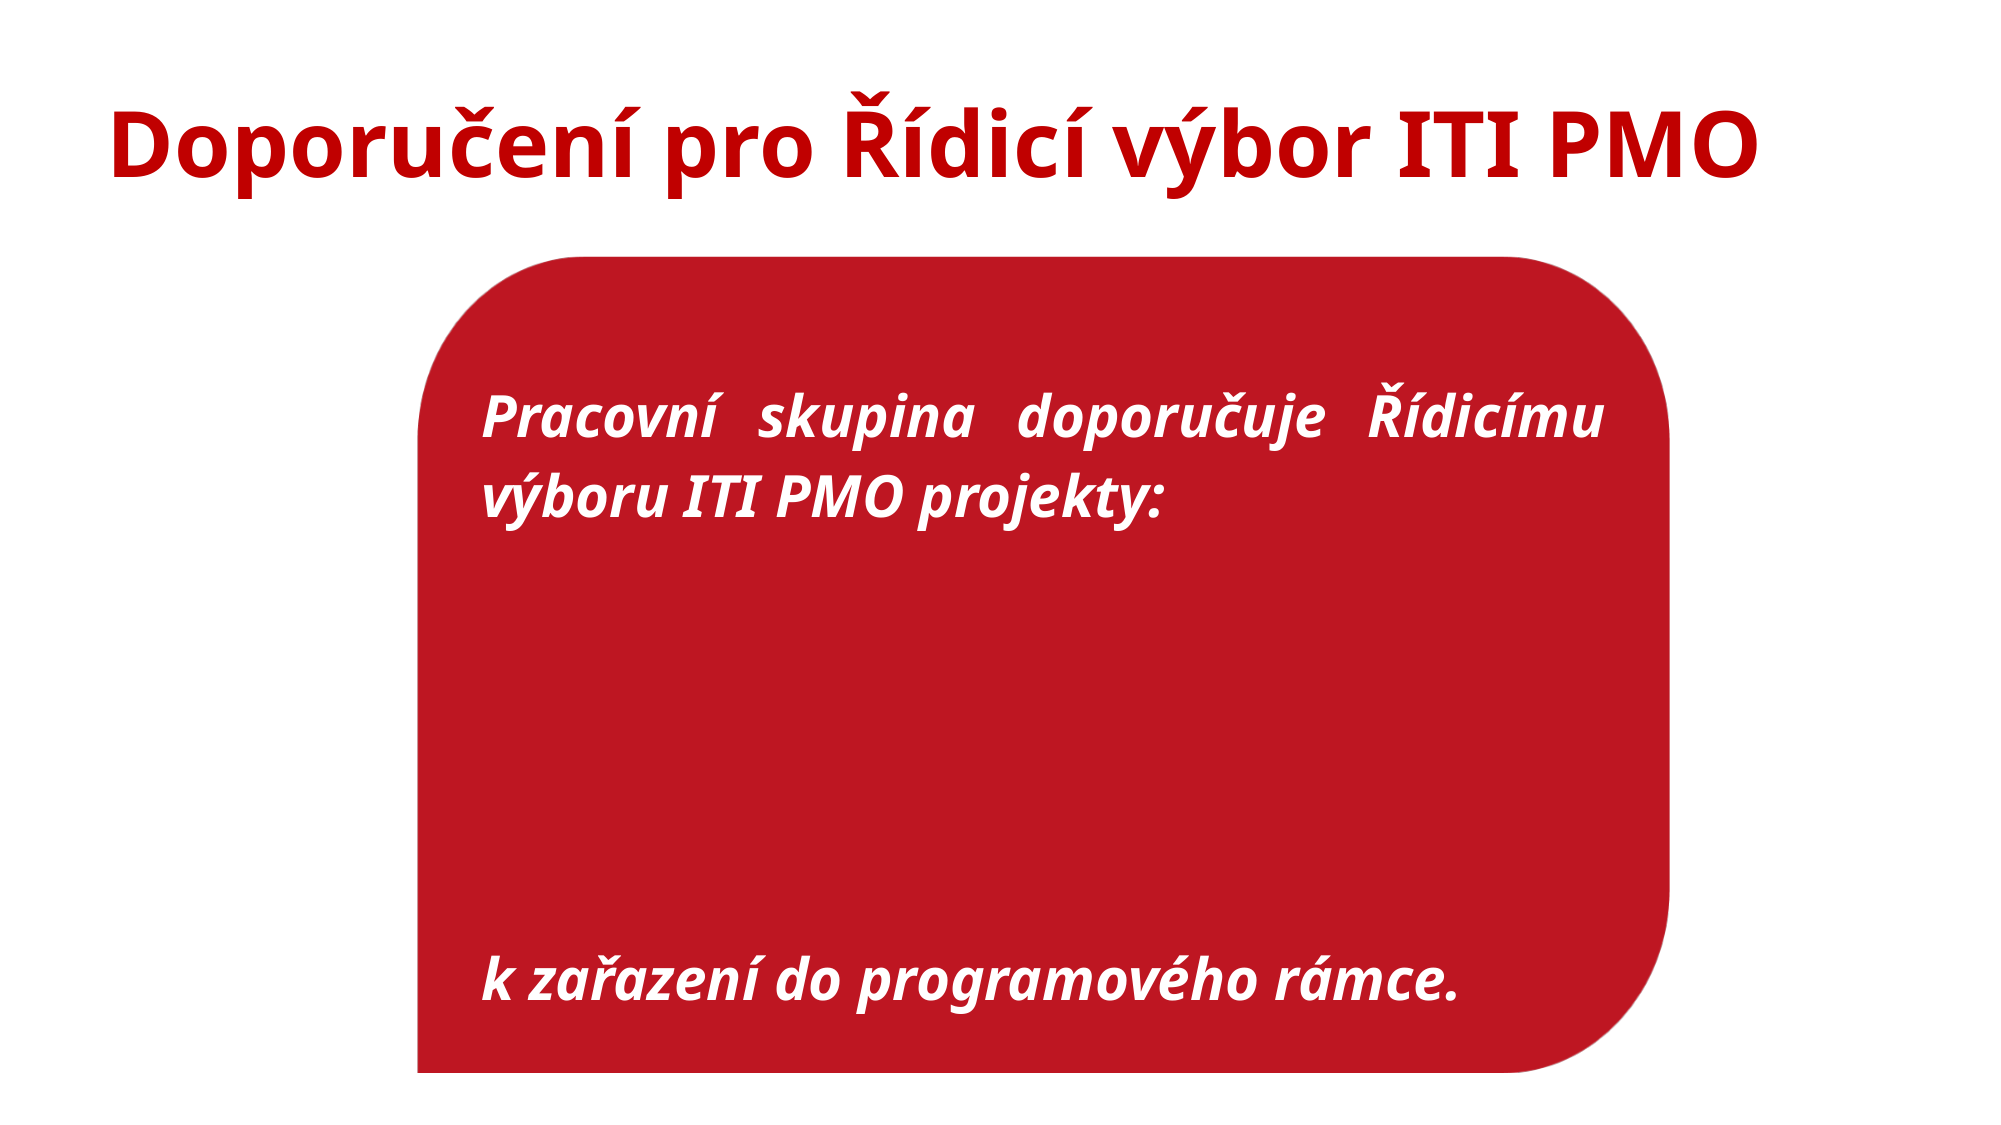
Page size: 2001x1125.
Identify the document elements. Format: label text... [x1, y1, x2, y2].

title Doporučení pro Řídicí výbor ITI PMO [1452, 38, 1817, 257]
text_box Pracovní skupina doporučuje Řídicímu výboru ITI PMO projekty: k zařazení do programového rámce. [1452, 361, 1621, 1112]
title Doporučení pro Řídicí výbor ITI PMO [91, 38, 635, 257]
picture [418, 37, 1670, 1125]
text_box Pracovní skupina doporučuje Řídicímu výboru ITI PMO projekty: k zařazení do programového rámce. [466, 361, 635, 1112]
